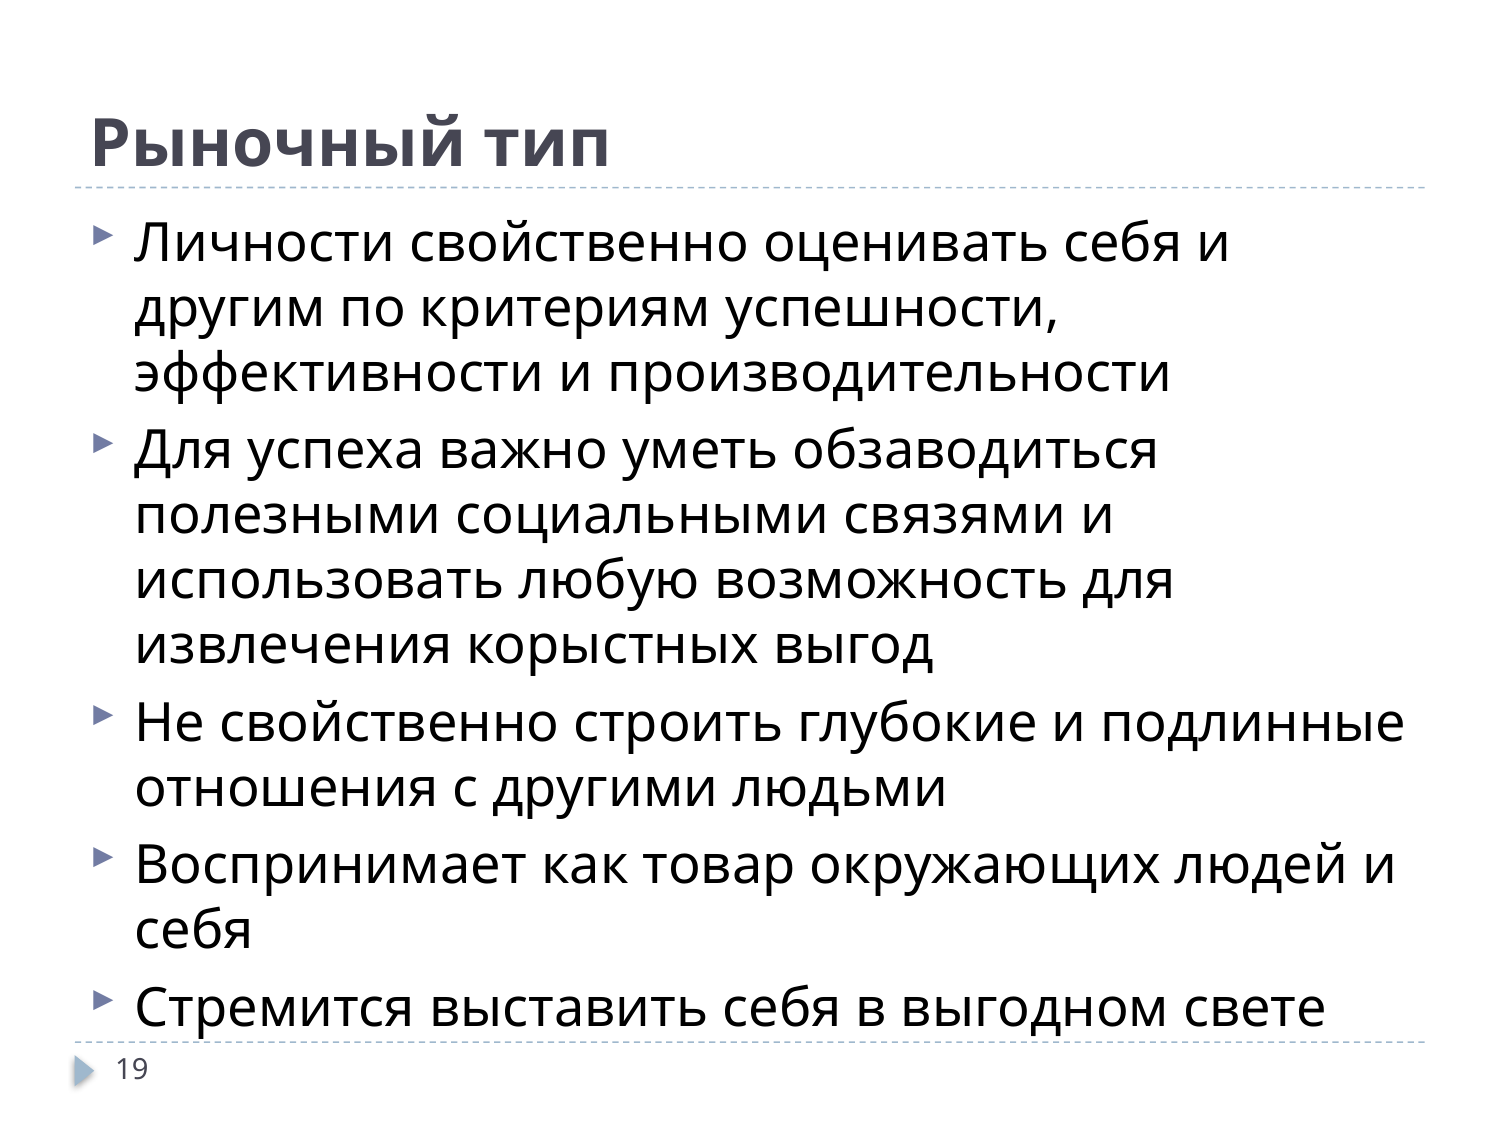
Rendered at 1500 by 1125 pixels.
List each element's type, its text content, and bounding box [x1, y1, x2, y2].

title Рыночный тип [75, 24, 1425, 188]
list Личности свойственно оценивать себя и другим по критериям успешности, эффективности и производительности Для успеха важно уметь обзаводиться полезными социальными связями и использовать любую возможность для извлечения корыстных выгод Не свойственно строить глубокие и подлинные отношения с другими людьми Воспринимает как товар окружающих людей и себя Стремится выставить себя в выгодном свете [75, 200, 1425, 1010]
slide_number 19 [100, 1042, 426, 1103]
